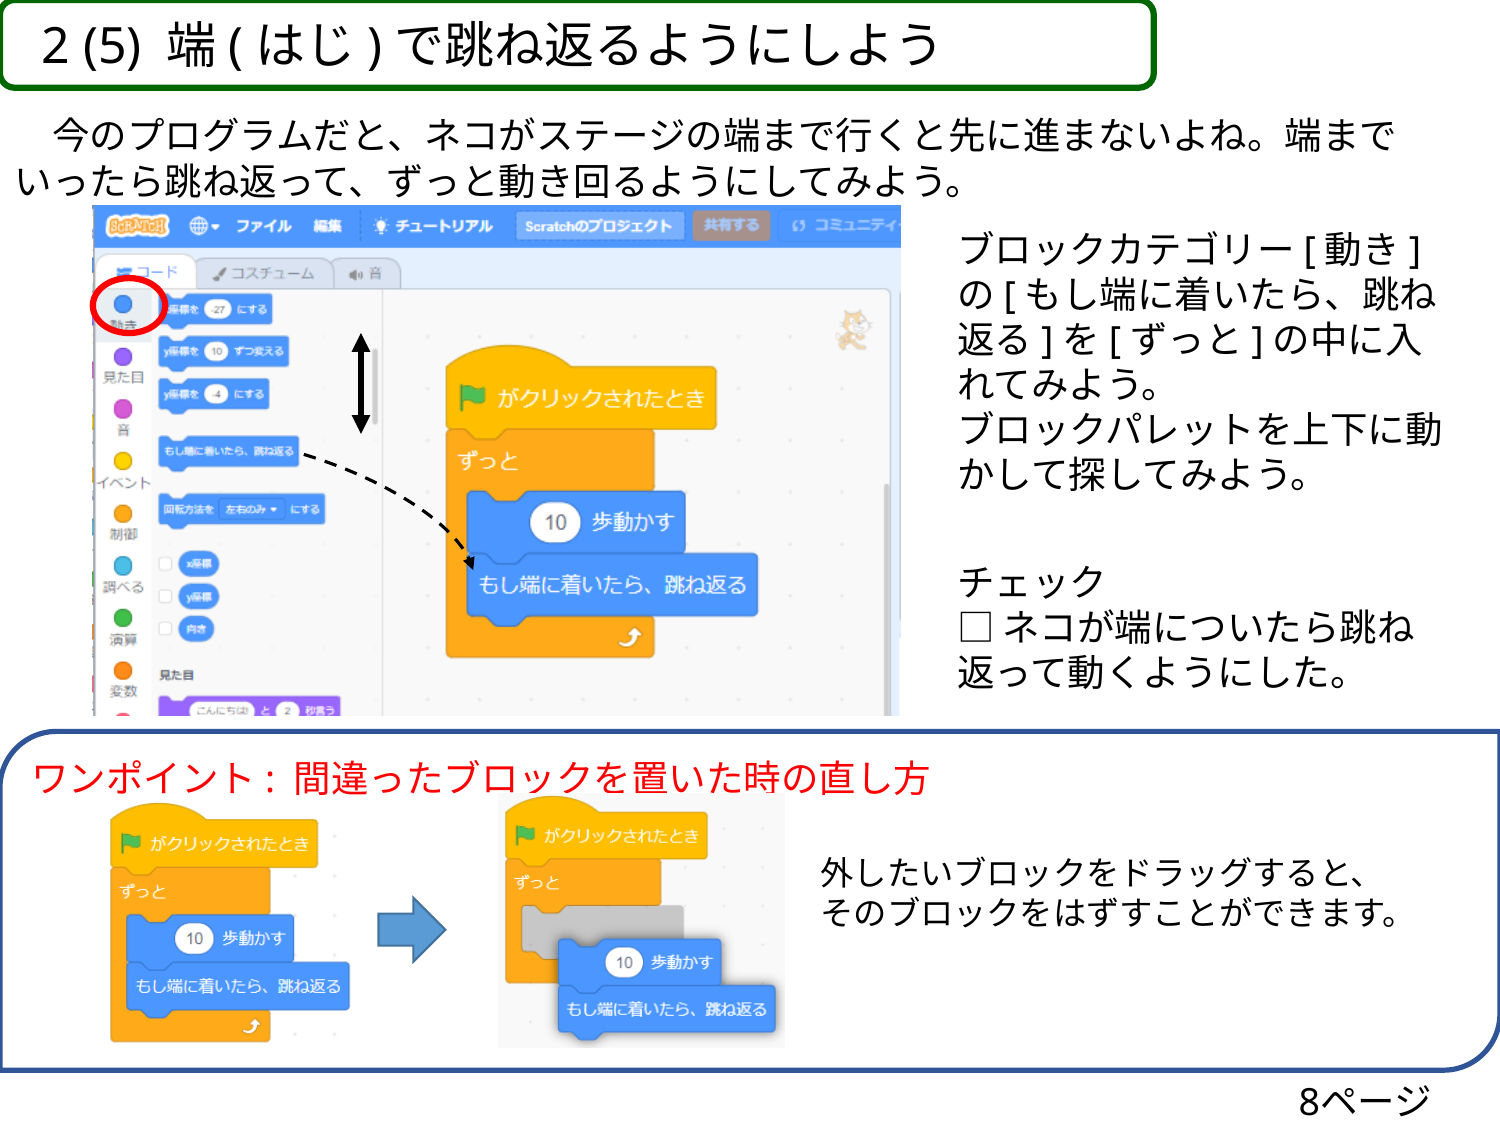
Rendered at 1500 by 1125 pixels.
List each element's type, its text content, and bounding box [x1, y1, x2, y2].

text_box 2 (5) 端(はじ)で跳ね返るようにしよう [0, 0, 1155, 89]
text_box 8ページ [1283, 1070, 1500, 1125]
text_box 外したいブロックをドラッグすると、そのブロックをはずすことができます。 [805, 845, 1403, 940]
text_box 今のプログラムだと、ネコがステージの端まで行くと先に進まないよね。端までいったら跳ね返って、ずっと動き回るようにしてみよう。 [0, 105, 1443, 255]
picture [105, 801, 358, 1046]
text_box チェック □ ネコが端についたら跳ね返って動くようにした。 [942, 551, 1462, 730]
picture [92, 205, 901, 716]
text_box ブロックカテゴリー[動き]の[もし端に着いたら、跳ね返る]を[ずっと]の中に入れてみよう。 ブロックパレットを上下に動かして探してみよう。 [942, 218, 1462, 548]
picture [498, 793, 785, 1048]
text_box [377, 895, 447, 965]
text_box ワンポイント: 間違ったブロックを置いた時の直し方 [0, 730, 1500, 1072]
